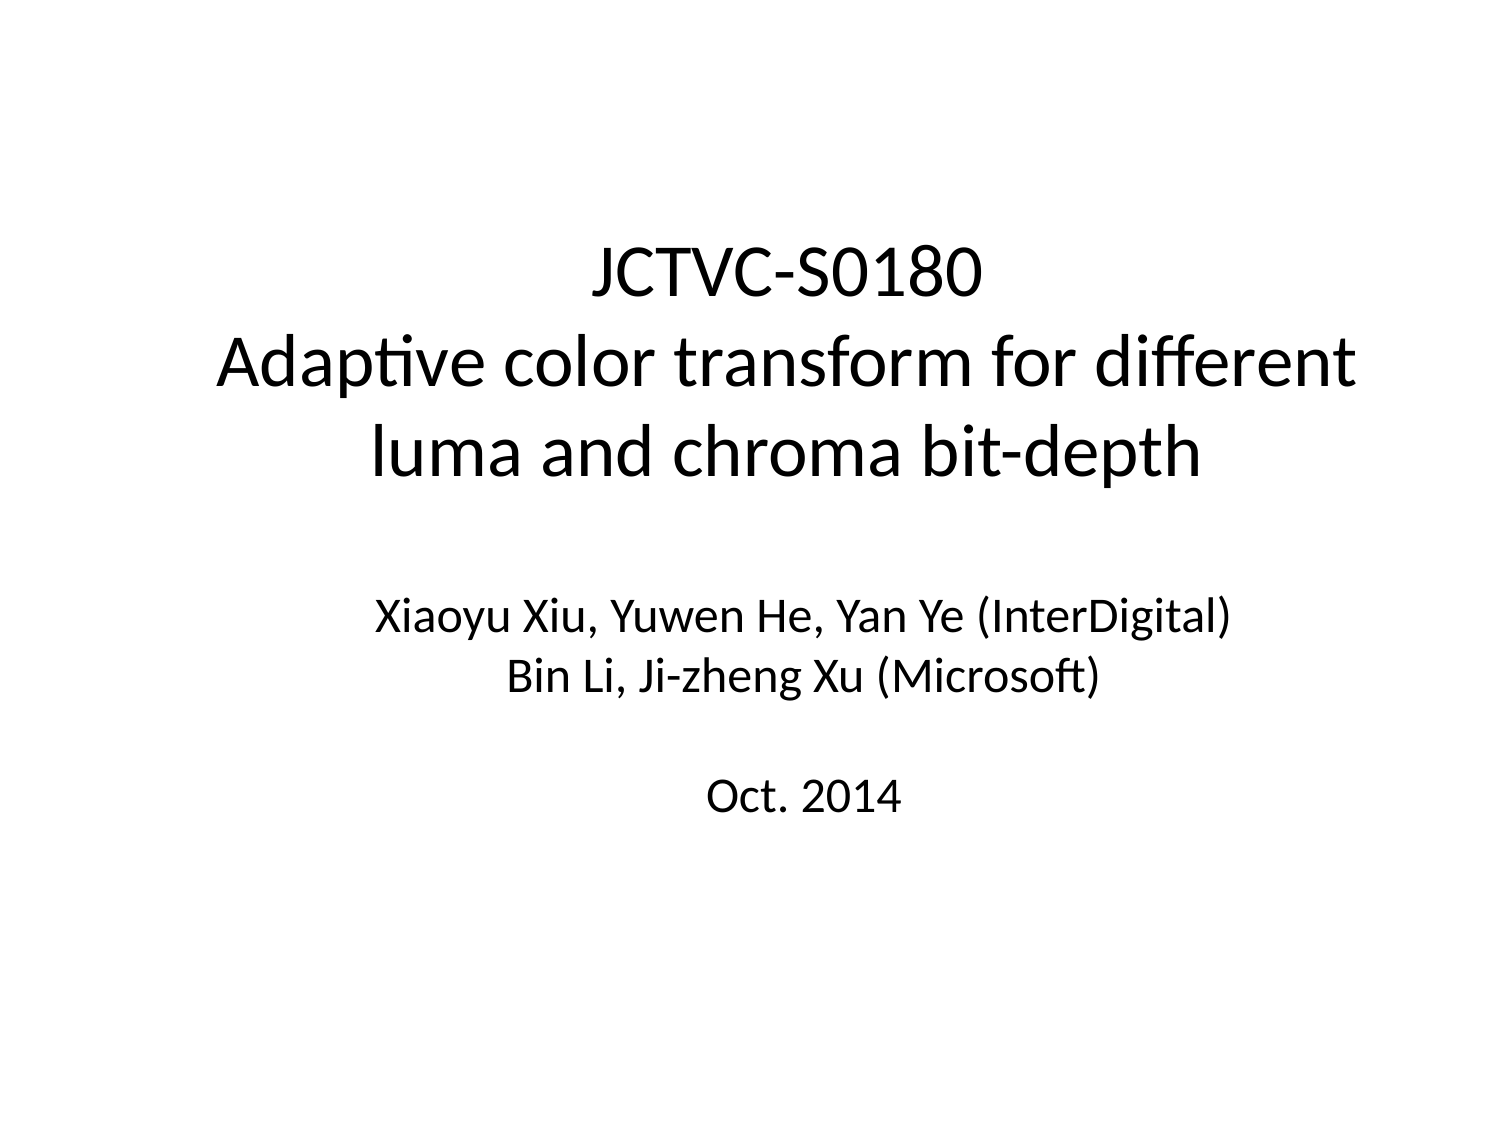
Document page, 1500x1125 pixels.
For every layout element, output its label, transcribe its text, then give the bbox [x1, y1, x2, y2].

text_box JCTVC-S0180 Adaptive color transform for different luma and chroma bit-depth [187, 187, 1388, 527]
text_box Xiaoyu Xiu, Yuwen He, Yan Ye (InterDigital) Bin Li, Ji-zheng Xu (Microsoft) Oct. 2014 [320, 575, 1288, 838]
